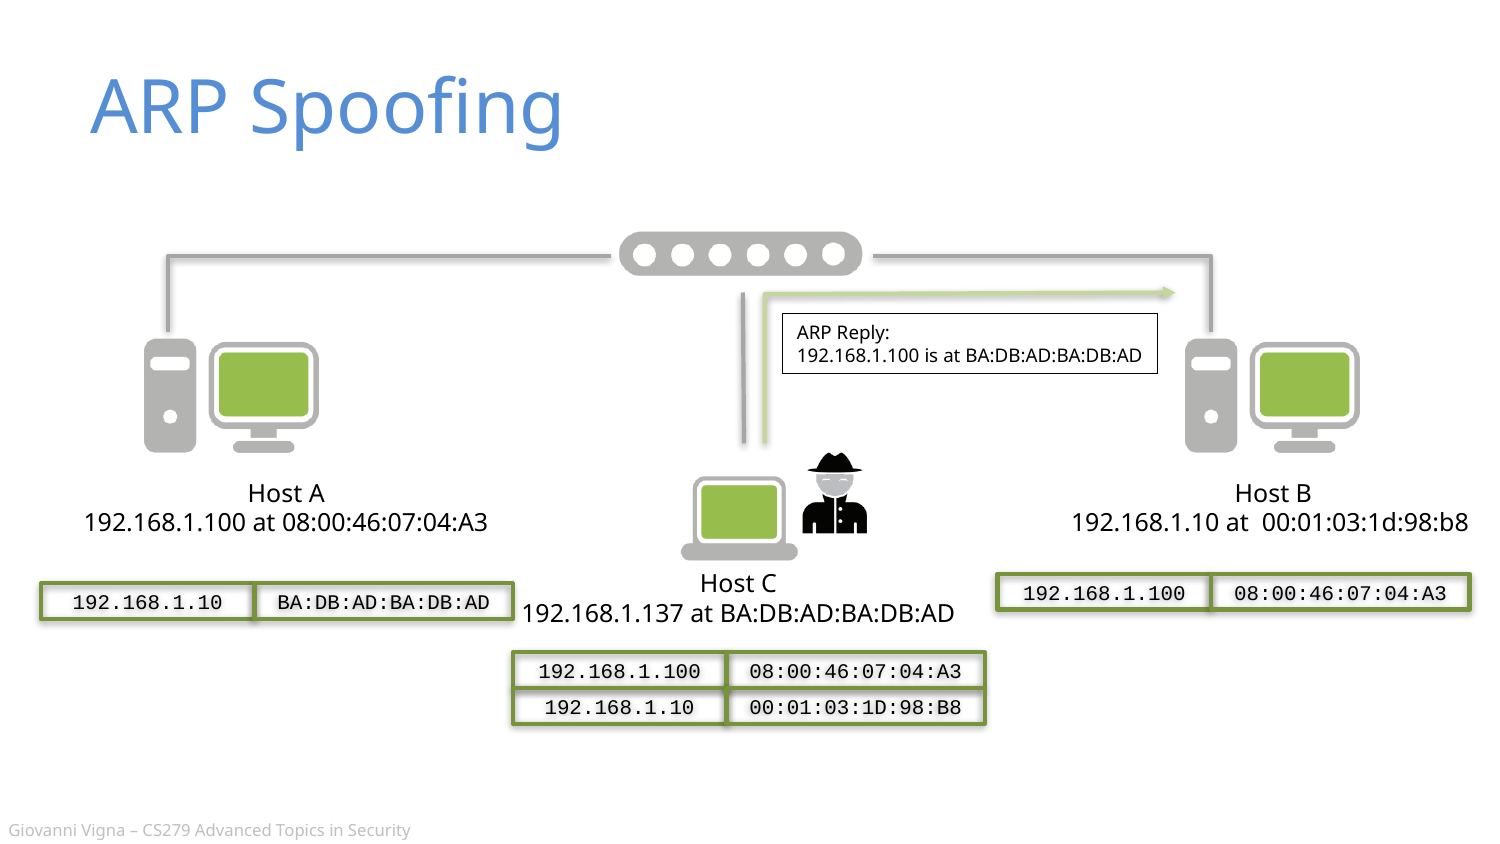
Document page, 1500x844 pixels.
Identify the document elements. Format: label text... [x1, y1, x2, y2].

text_box 192.168.1.100 [511, 650, 723, 685]
text_box Host A 192.168.1.100 at 08:00:46:07:04:A3 [48, 470, 524, 544]
text_box BA:DB:AD:BA:DB:AD [252, 581, 515, 621]
text_box ARP Reply: 192.168.1.100 is at BA:DB:AD:BA:DB:AD [782, 313, 1158, 374]
text_box [880, 254, 1213, 325]
picture [611, 212, 875, 293]
text_box 08:00:46:07:04:A3 [1209, 572, 1472, 612]
text_box [166, 254, 606, 325]
text_box 192.168.1.100 [995, 572, 1208, 612]
text_box 08:00:46:07:04:A3 [724, 650, 987, 686]
text_box 192.168.1.10 [511, 686, 723, 726]
text_box 00:01:03:1D:98:B8 [724, 686, 987, 726]
text_box [762, 286, 1176, 444]
title ARP Spoofing [75, 33, 1425, 175]
text_box Host B 192.168.1.10 at 00:01:03:1d:98:b8 [1041, 470, 1500, 544]
text_box 192.168.1.10 [39, 581, 251, 621]
picture [1161, 327, 1382, 470]
text_box Host C 192.168.1.137 at BA:DB:AD:BA:DB:AD [435, 561, 1042, 635]
picture [121, 327, 341, 470]
picture [665, 443, 874, 572]
